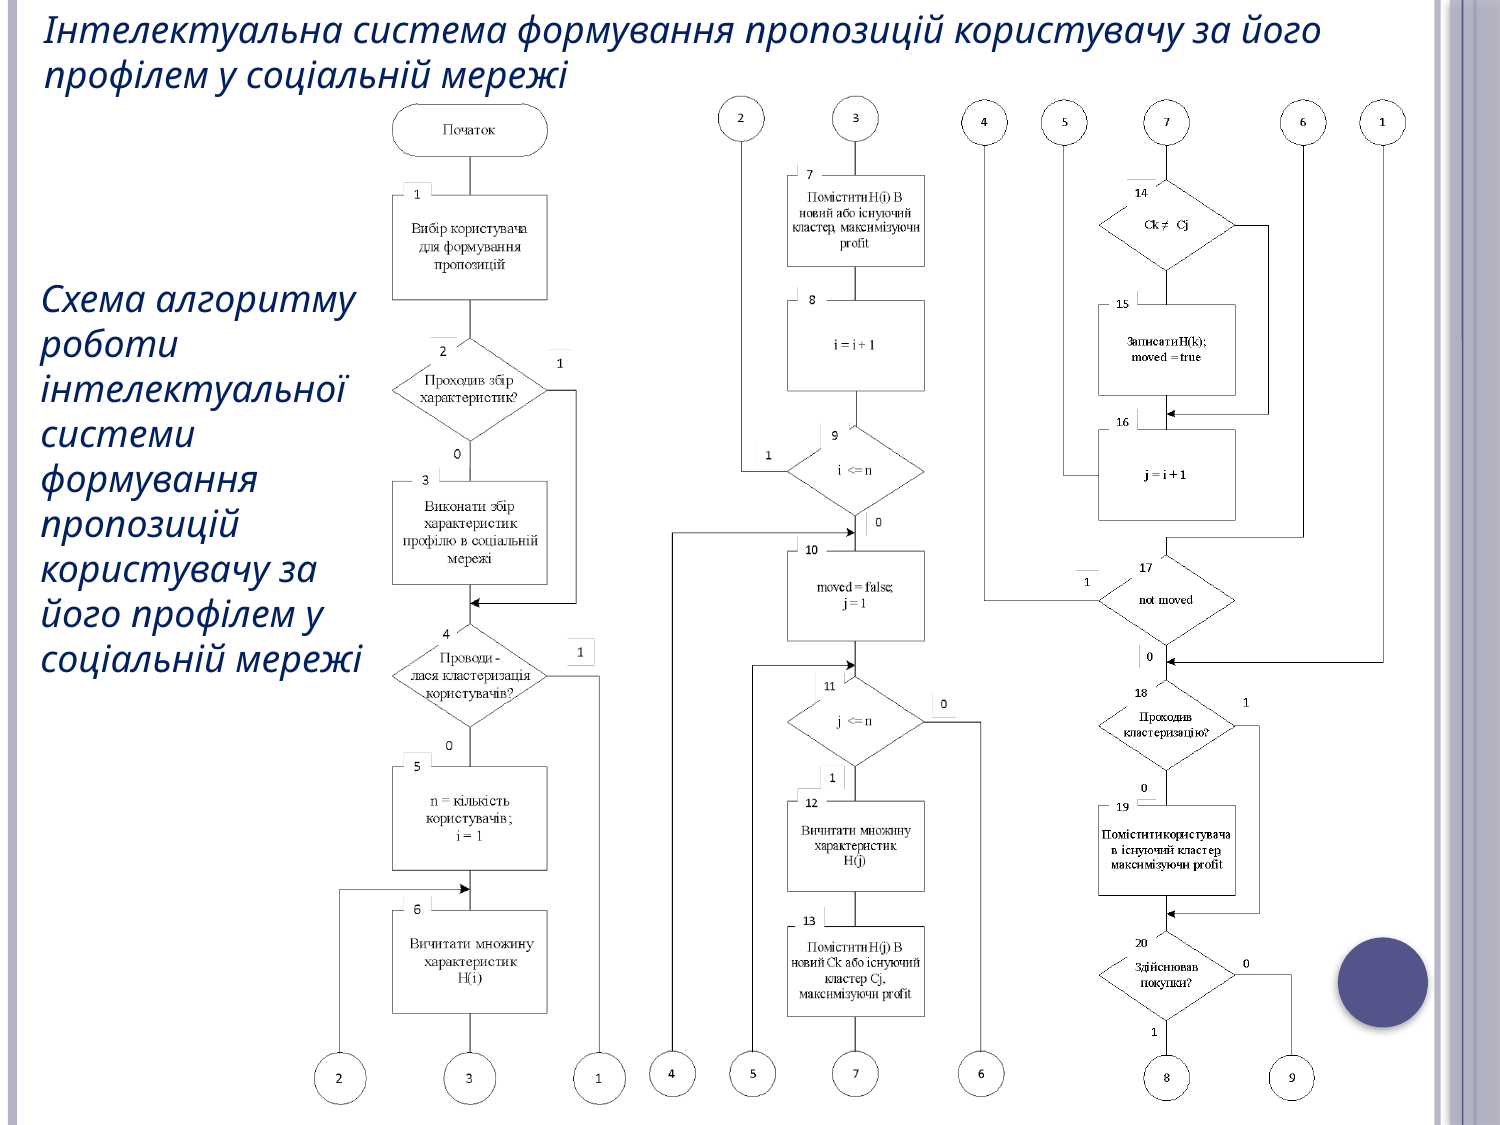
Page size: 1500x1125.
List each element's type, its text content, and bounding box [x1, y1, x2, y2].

text_box Інтелектуальна система формування пропозицій користувачу за його профілем у соціальній мережі [29, 31, 1459, 104]
picture [300, 93, 1416, 1107]
text_box Схема алгоритму роботи інтелектуальної системи формування пропозицій користувачу за його профілем у соціальній мережі [25, 267, 294, 687]
